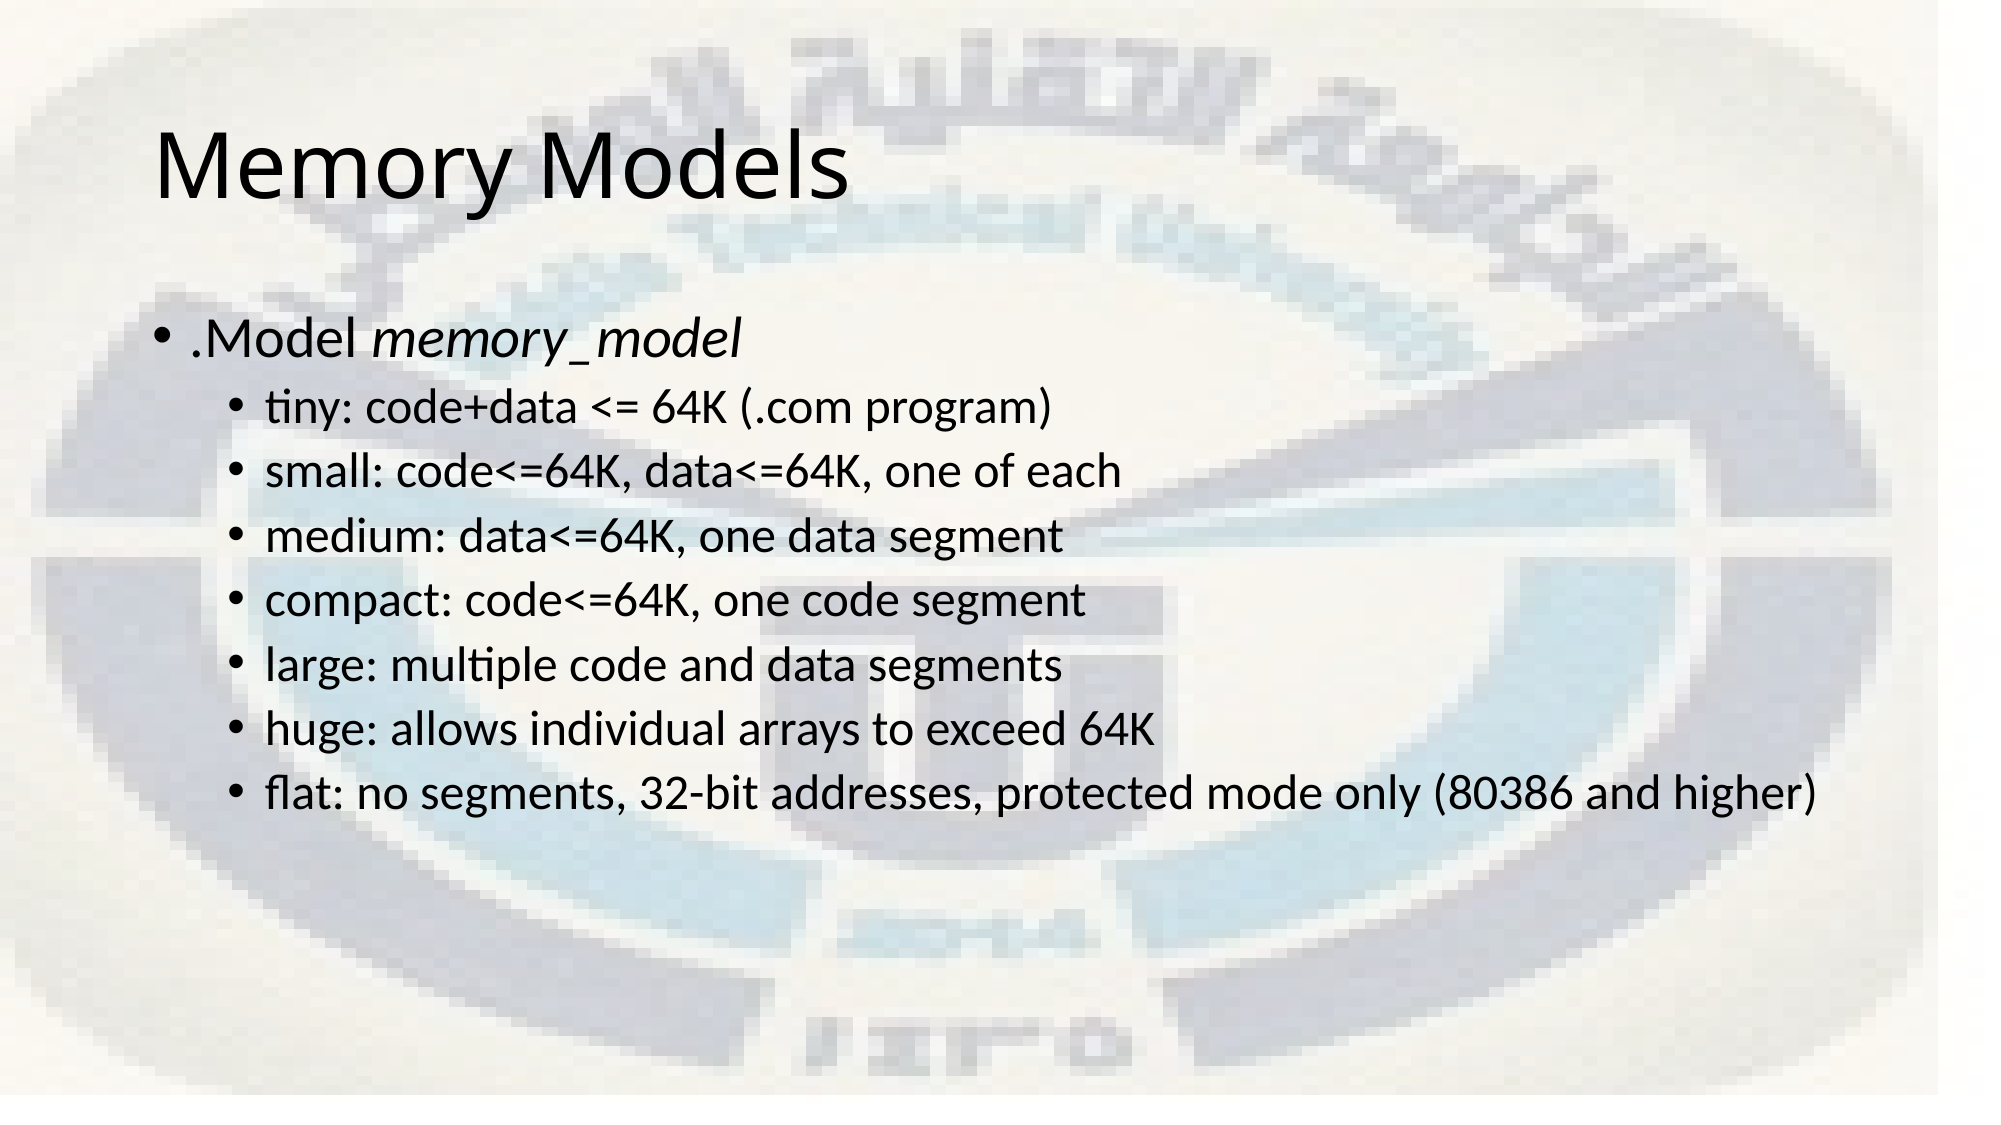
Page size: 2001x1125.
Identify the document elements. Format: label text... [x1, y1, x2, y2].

list .Model memory_model tiny: code+data <= 64K (.com program) small: code<=64K, data<=64K, one of each medium: data<=64K, one data segment compact: code<=64K, one code segment large: multiple code and data segments huge: allows individual arrays to exceed 64K flat: no segments, 32-bit addresses, protected mode only (80386 and higher) [137, 299, 1863, 1014]
text_box Label Operator Operand[s] ;Comment INIT: mov ax, bx ; Copy contents of bx into ax Label - INIT: Operator - mov Operands - ax and bx Comment - alphanumeric string between ; and \n Not case sensitive Unlike other assemblers, destination operand is first mov is the mnemonic that the assembler translates into an opcode [0, 0, 2000, 1125]
title Memory Models [137, 59, 1863, 278]
